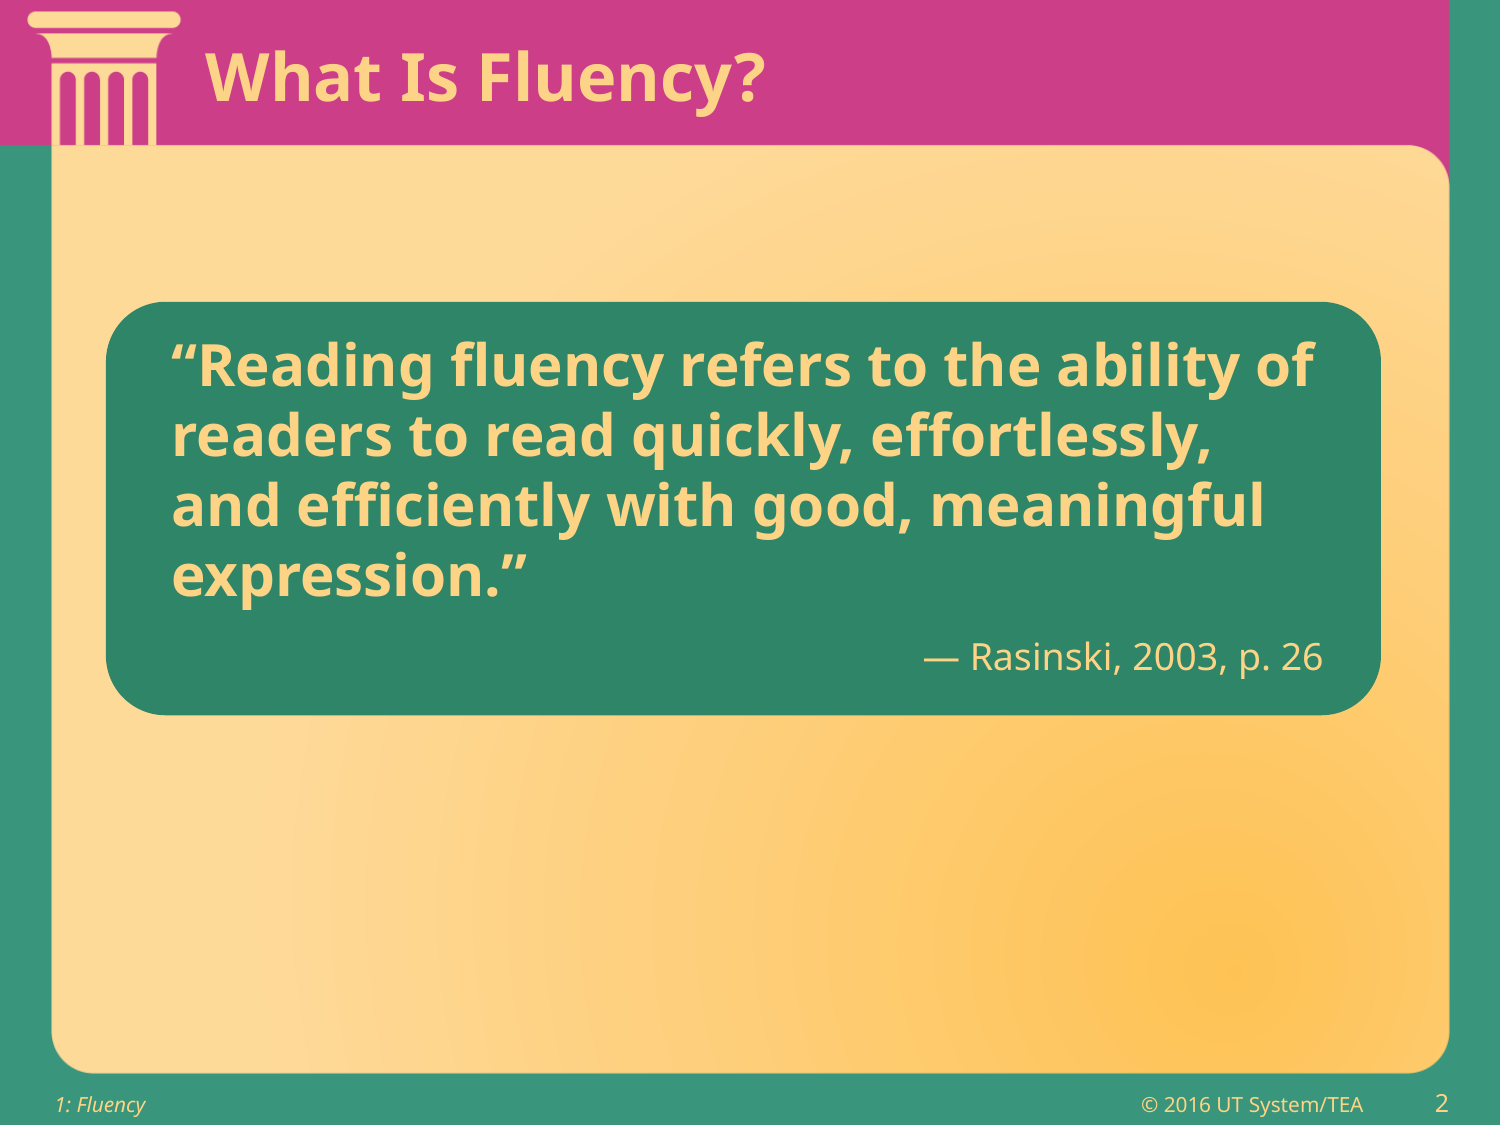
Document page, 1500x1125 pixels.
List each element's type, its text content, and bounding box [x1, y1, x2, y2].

text_box “Reading fluency refers to the ability of readers to read quickly, effortlessly, and efficiently with good, meaningful expression.” — Rasinski, 2003, p. 26 [156, 320, 1339, 760]
title What Is Fluency? [190, 0, 1418, 149]
picture [0, 0, 1500, 1125]
text_box [105, 301, 1381, 715]
